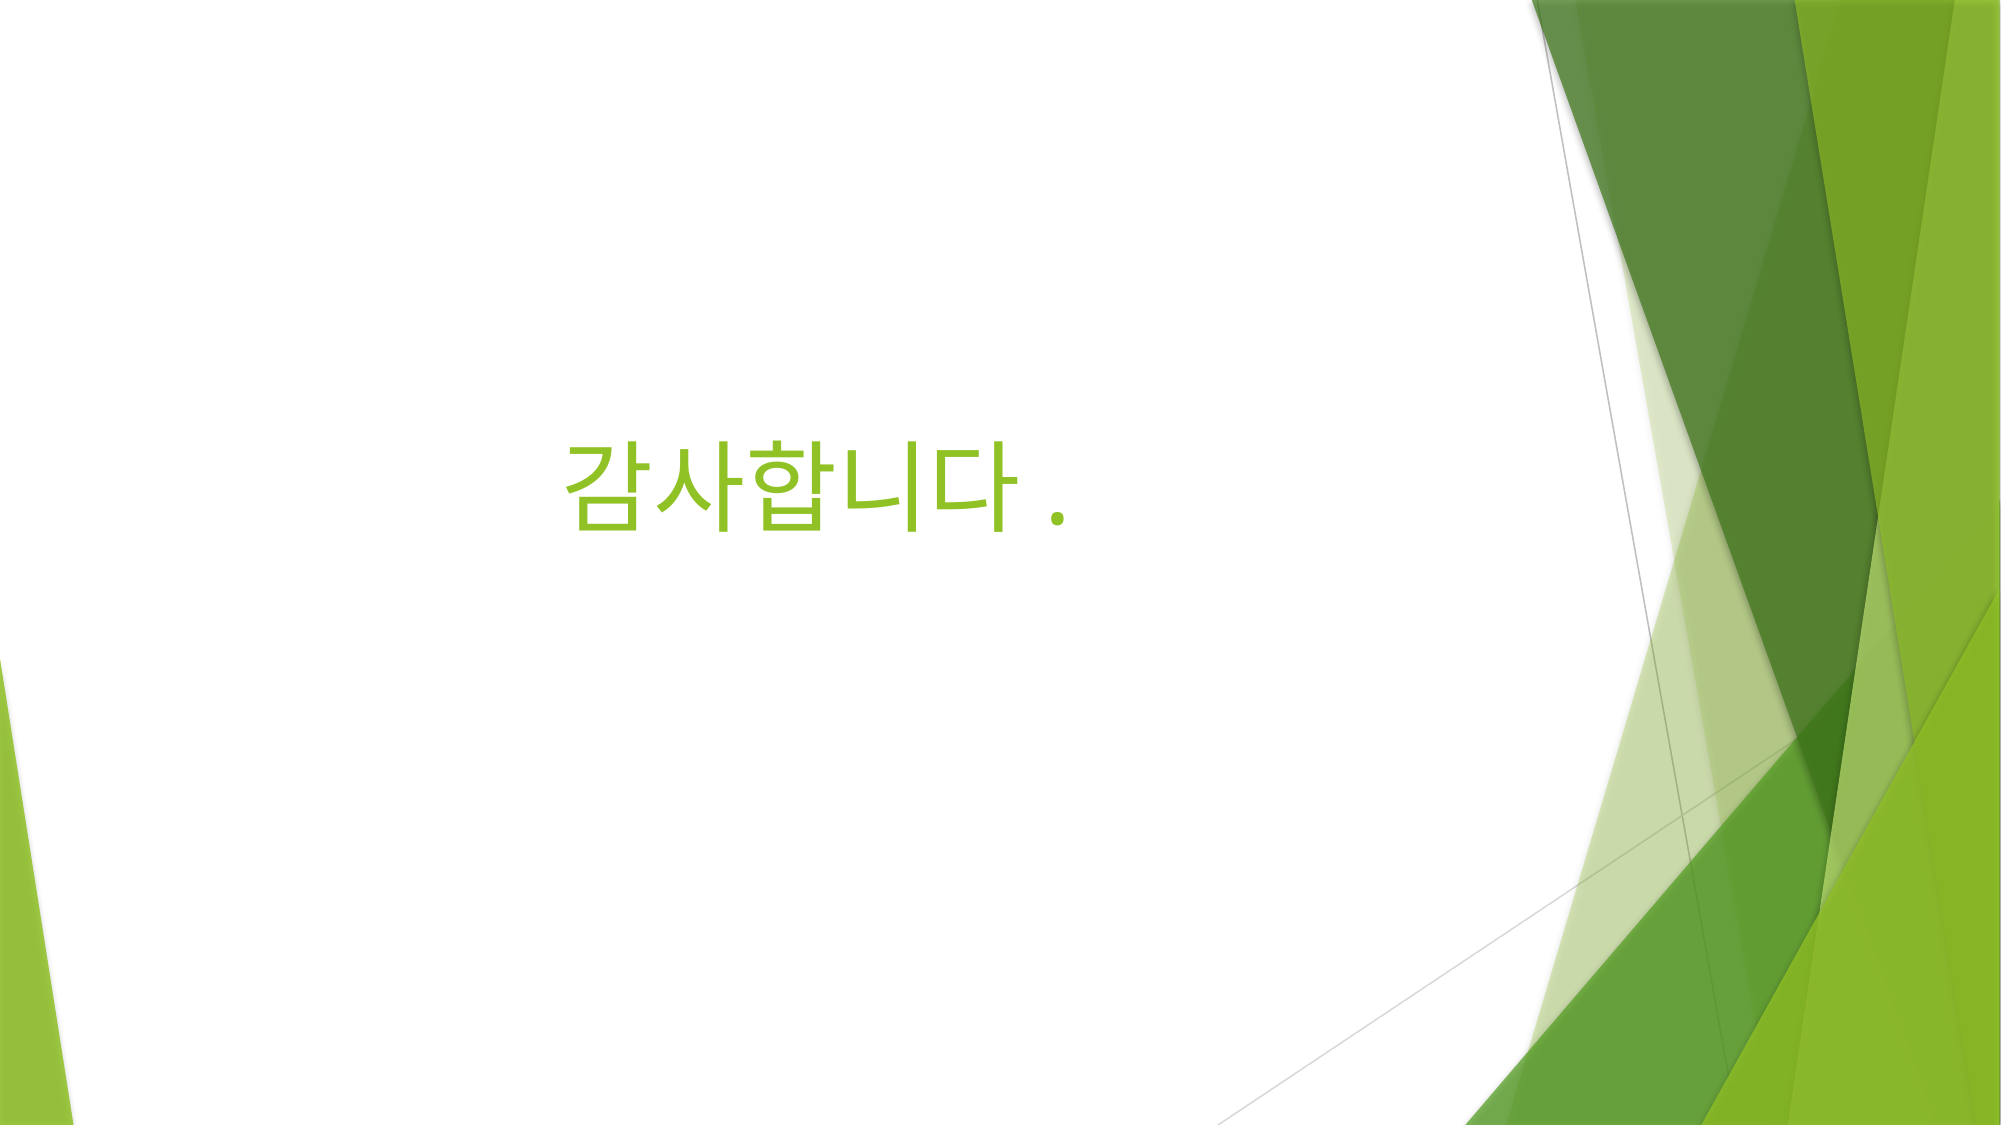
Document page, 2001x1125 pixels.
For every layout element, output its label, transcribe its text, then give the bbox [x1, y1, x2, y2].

title 감사합니다. [111, 99, 1522, 659]
